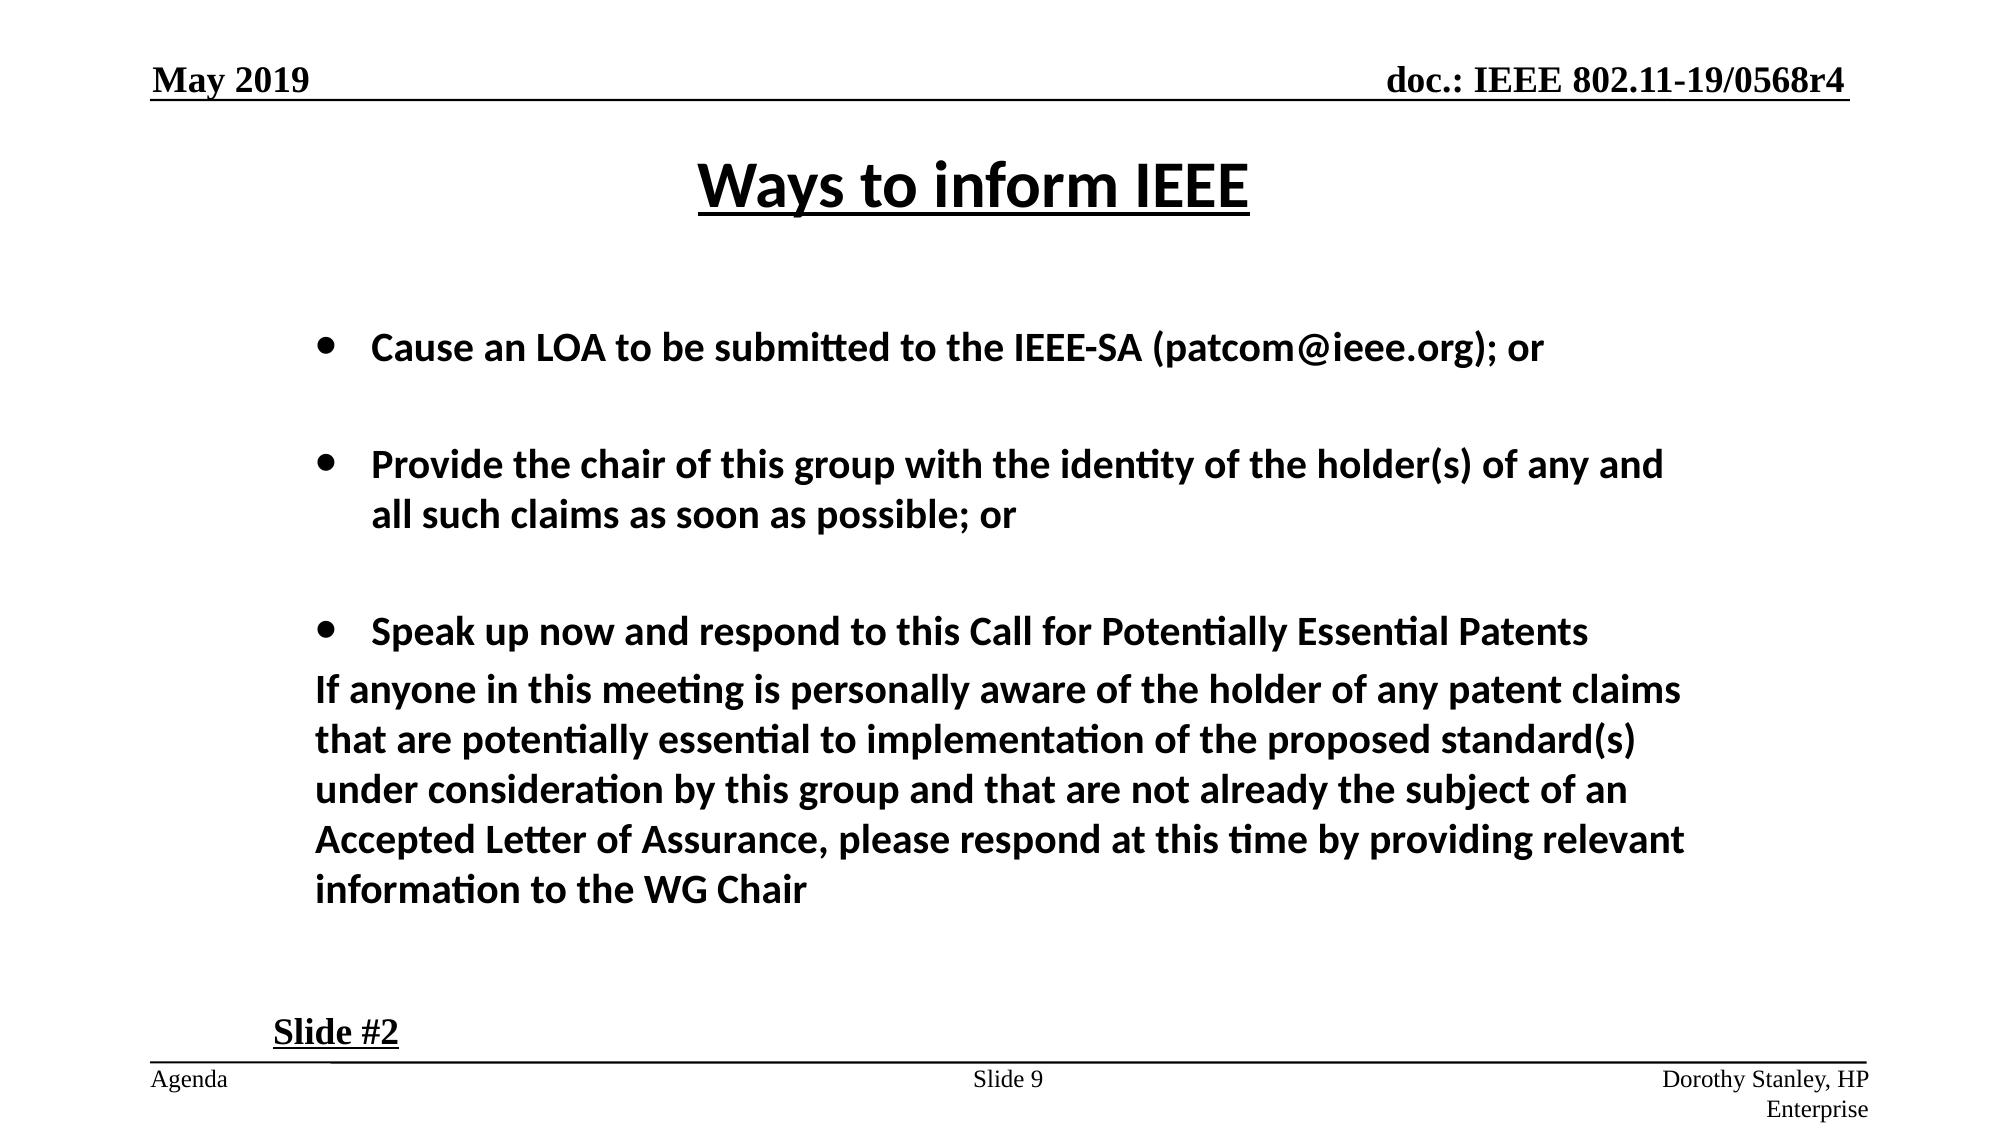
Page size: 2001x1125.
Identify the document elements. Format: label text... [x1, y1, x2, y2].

title Ways to inform IEEE [336, 99, 1612, 263]
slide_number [152, 54, 567, 100]
text_box Slide #2 [258, 999, 415, 1060]
footer Dorothy Stanley, HP Enterprise [1609, 1062, 1869, 1093]
list Cause an LOA to be submitted to the IEEE-SA (patcom@ieee.org); or Provide the chair of this group with the identity of the holder(s) of any and all such claims as soon as possible; or Speak up now and respond to this Call for Potentially Essential Patents If anyone in this meeting is personally aware of the holder of any patent claims that are potentially essential to implementation of the proposed standard(s) under consideration by this group and that are not already the subject of an Accepted Letter of Assurance, please respond at this time by providing relevant information to the WG Chair [300, 312, 1713, 950]
slide_number Slide 9 [964, 1062, 1053, 1093]
